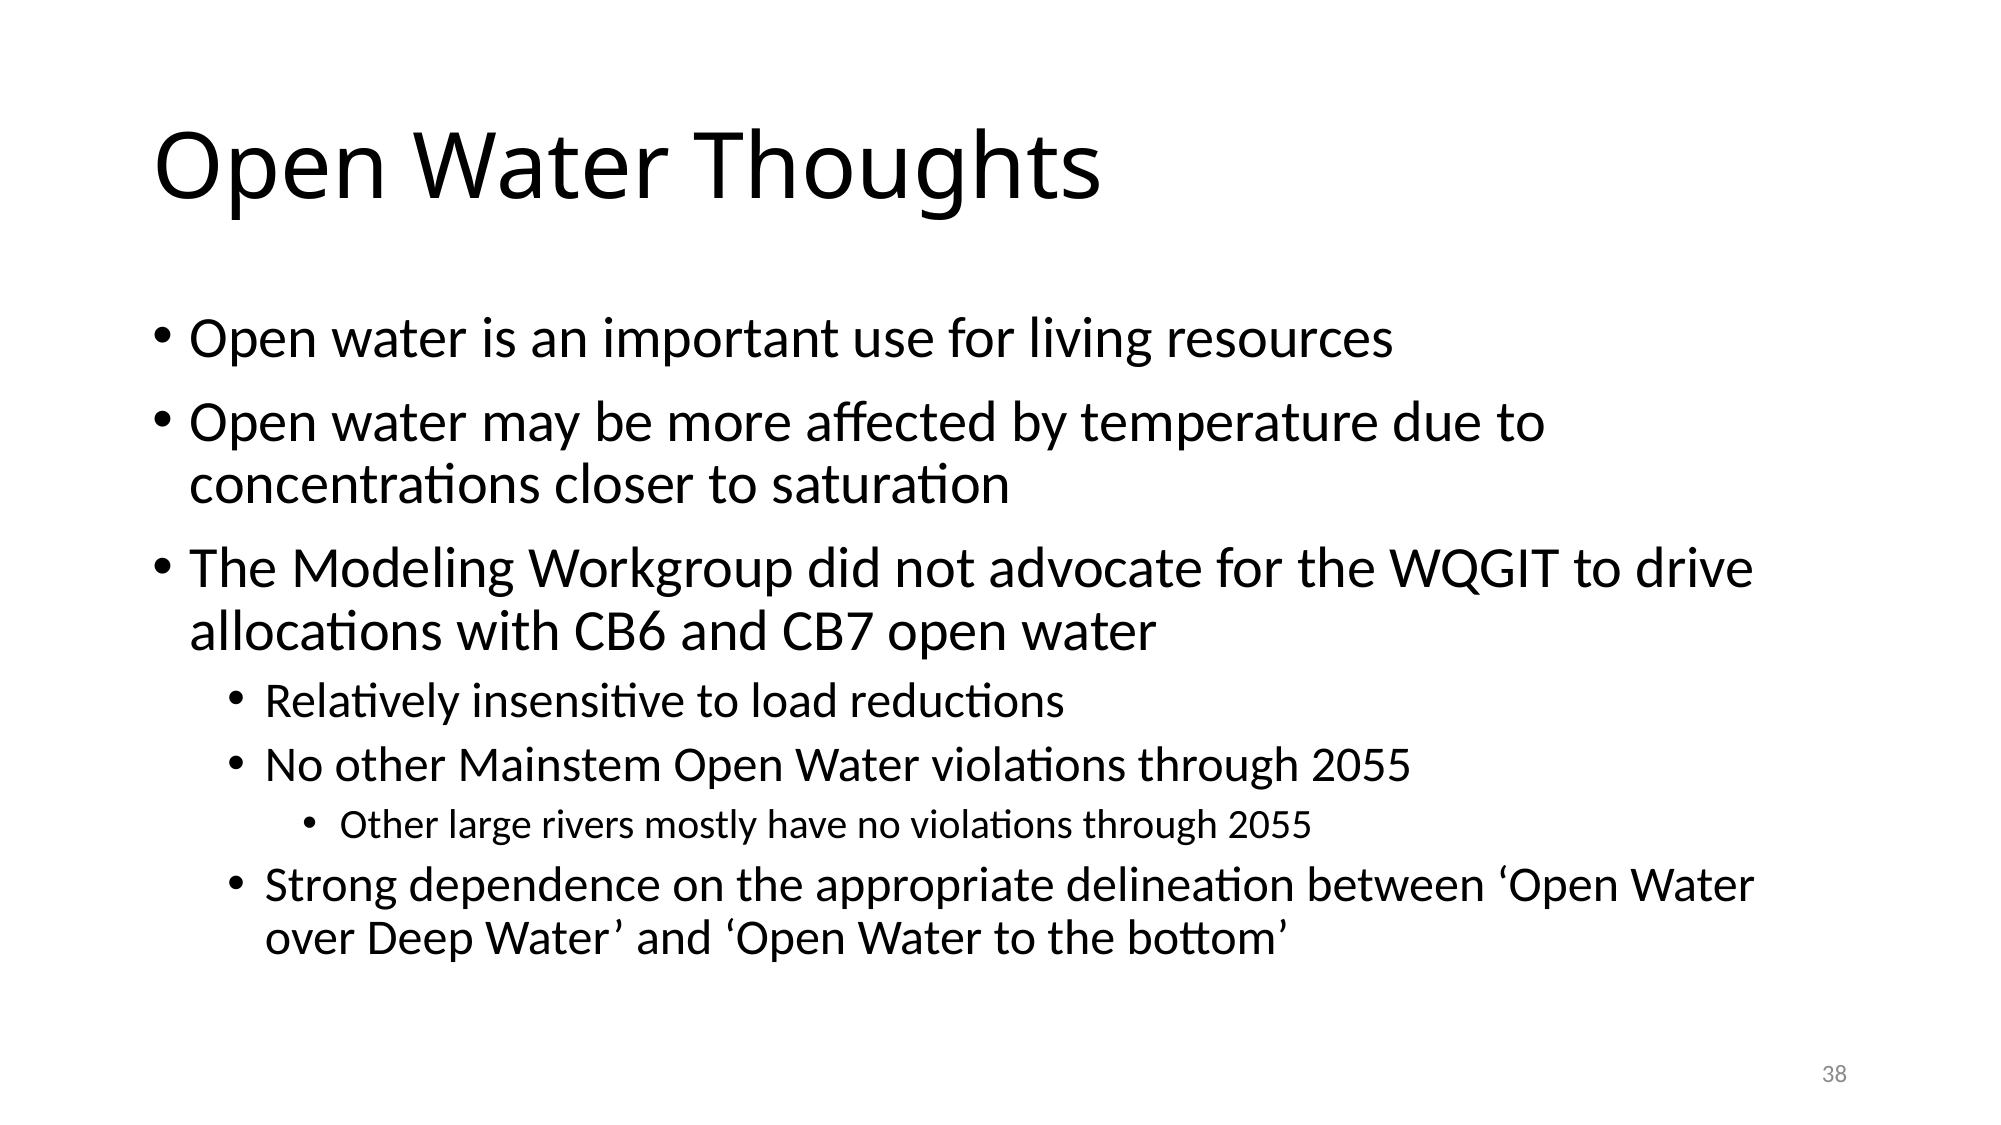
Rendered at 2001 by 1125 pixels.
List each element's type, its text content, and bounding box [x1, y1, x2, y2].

list Open water is an important use for living resources Open water may be more affected by temperature due to concentrations closer to saturation The Modeling Workgroup did not advocate for the WQGIT to drive allocations with CB6 and CB7 open water Relatively insensitive to load reductions No other Mainstem Open Water violations through 2055 Other large rivers mostly have no violations through 2055 Strong dependence on the appropriate delineation between ‘Open Water over Deep Water’ and ‘Open Water to the bottom’ [137, 299, 1863, 1103]
slide_number 38 [1412, 1042, 1863, 1103]
title Open Water Thoughts [137, 59, 1863, 278]
